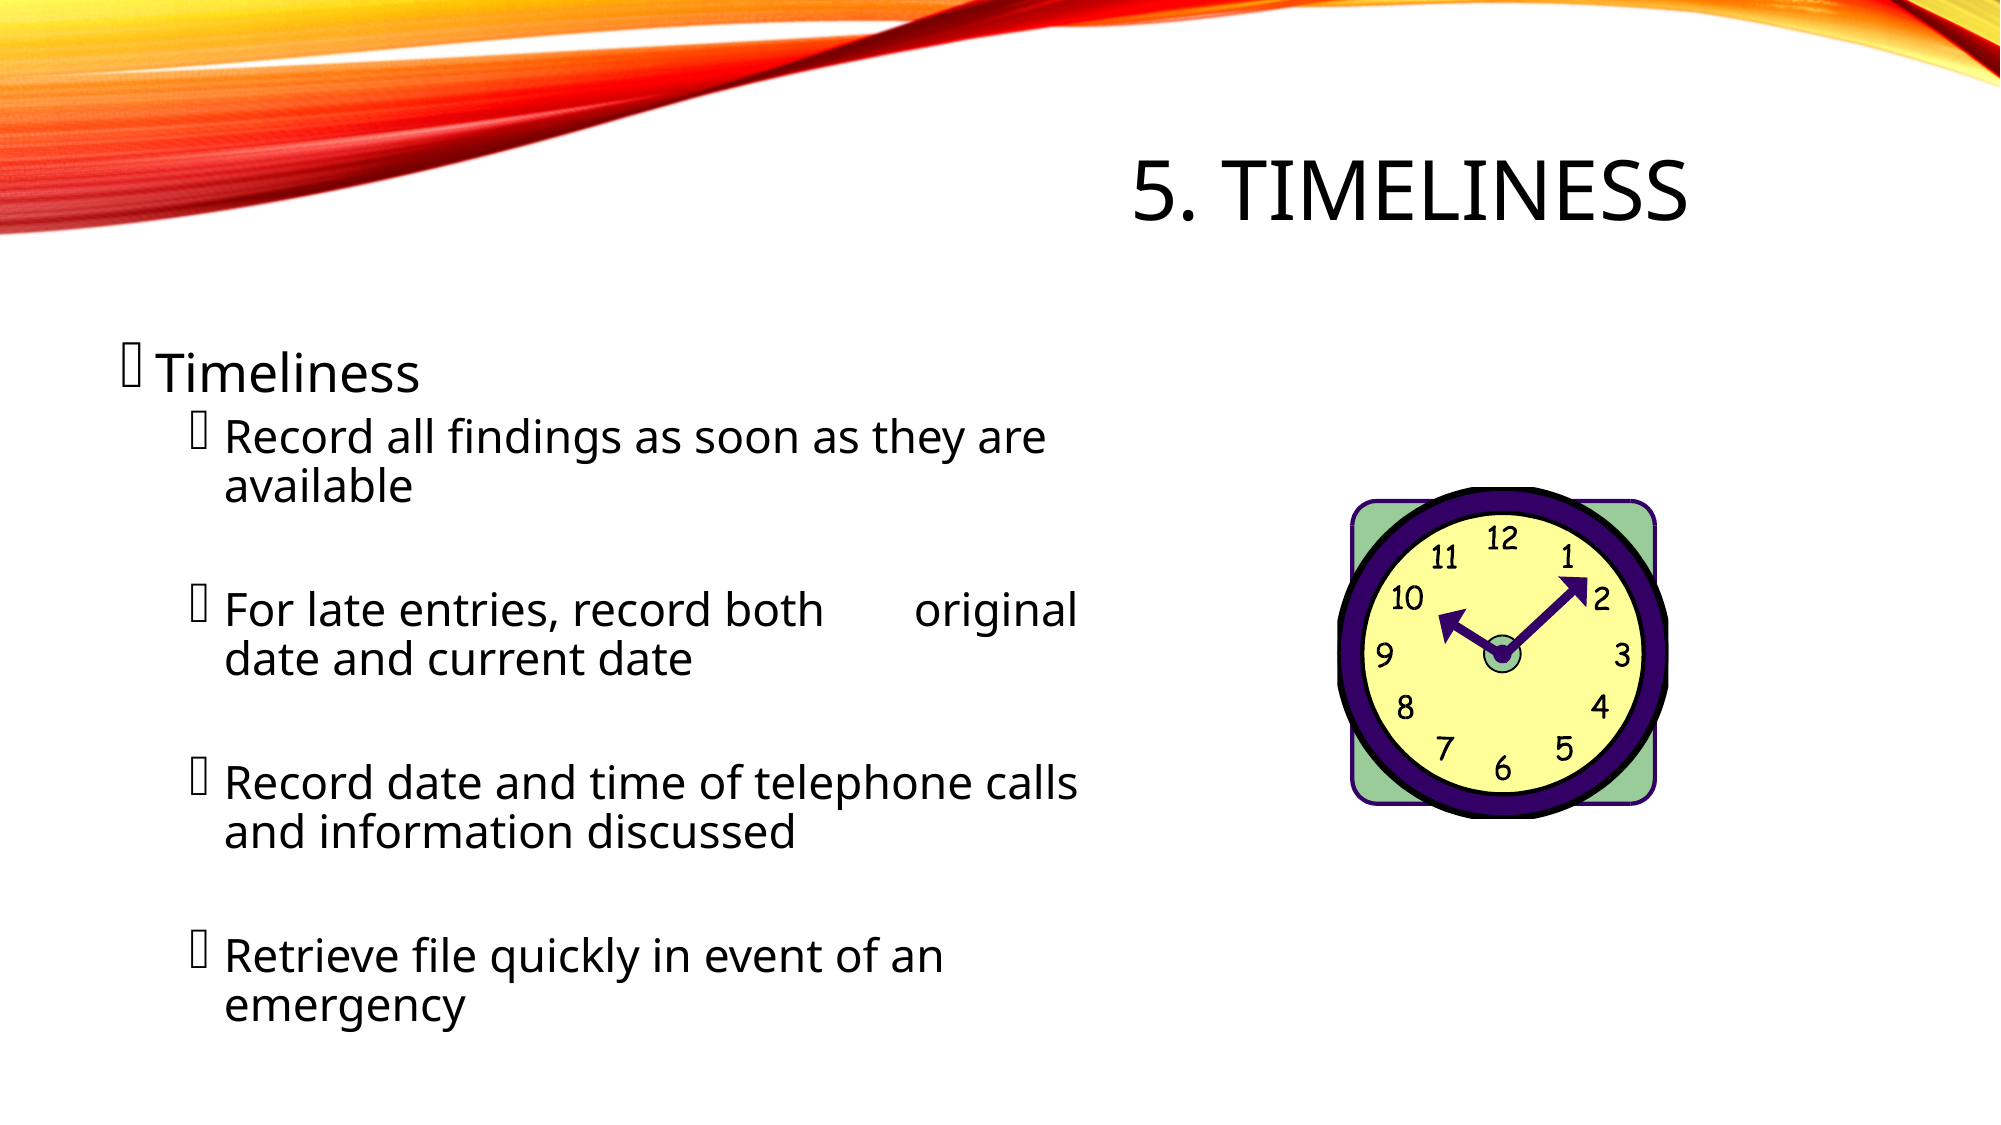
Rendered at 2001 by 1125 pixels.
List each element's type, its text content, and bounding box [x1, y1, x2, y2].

picture [0, 0, 2000, 237]
list Timeliness Record all findings as soon as they are available For late entries, record both original date and current date Record date and time of telephone calls and information discussed Retrieve file quickly in event of an emergency [105, 338, 1111, 1045]
picture [1337, 487, 1669, 819]
title 5. Timeliness [468, 99, 1706, 288]
